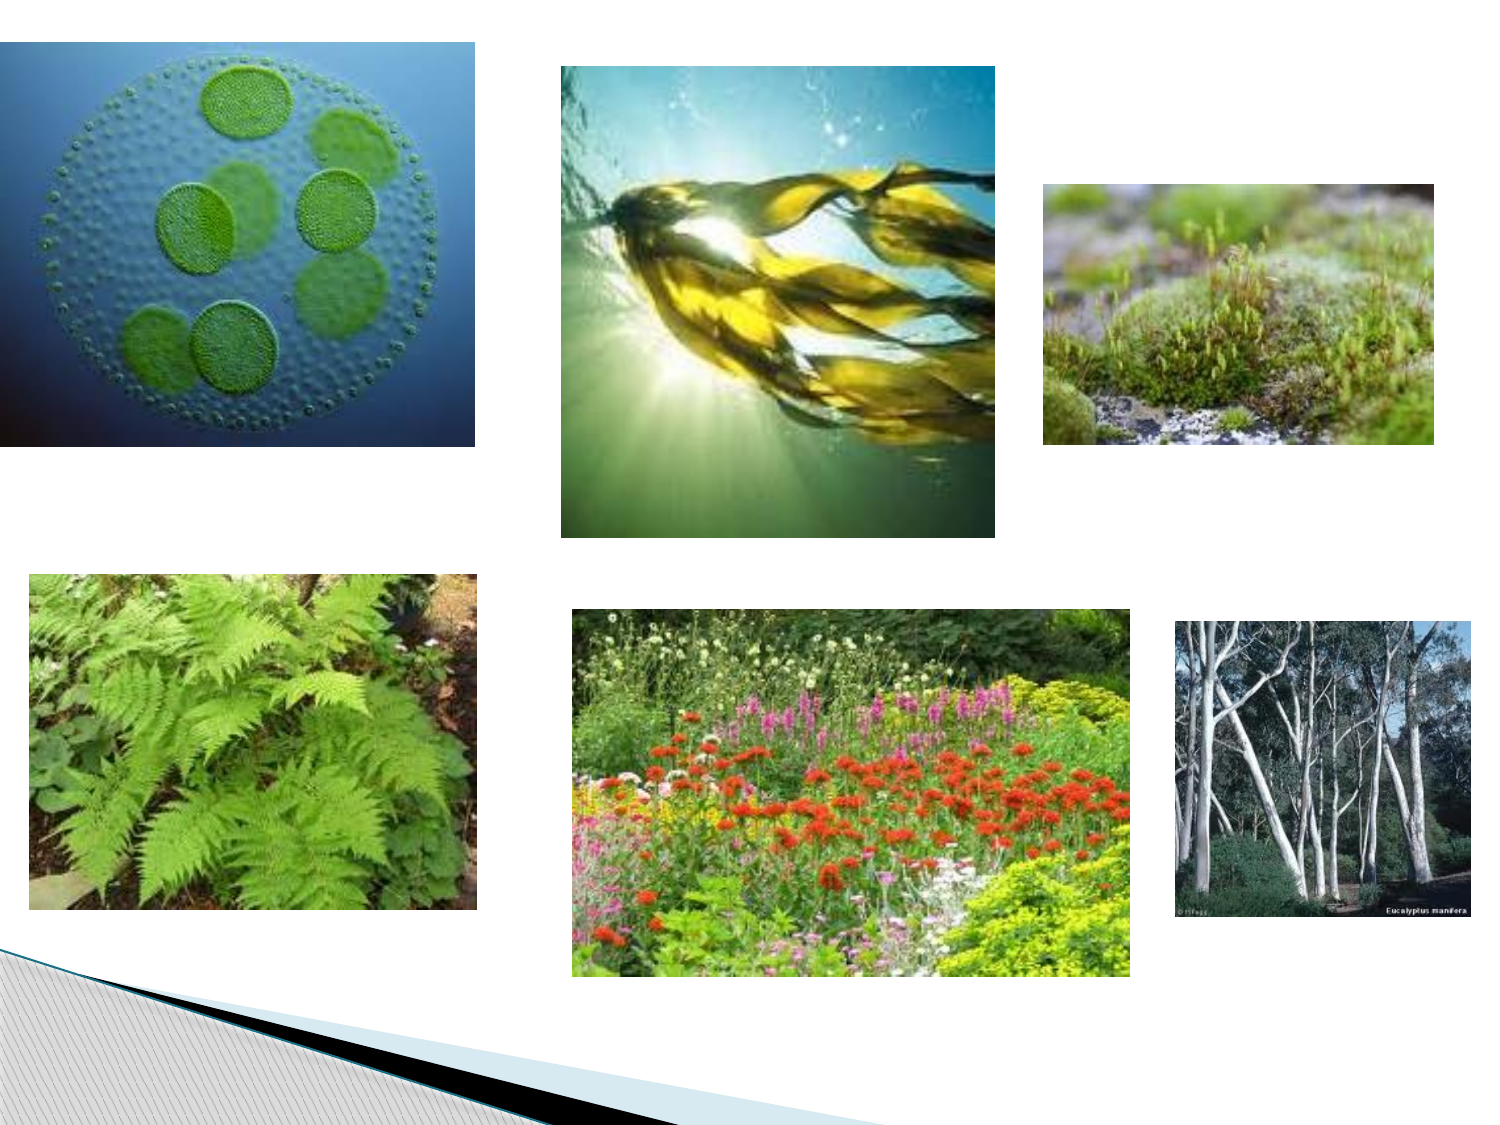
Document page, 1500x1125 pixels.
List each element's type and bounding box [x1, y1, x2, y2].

picture [1174, 621, 1471, 917]
picture [1042, 184, 1435, 445]
picture [560, 66, 995, 538]
picture [572, 609, 1130, 977]
picture [0, 41, 476, 448]
picture [29, 574, 477, 910]
